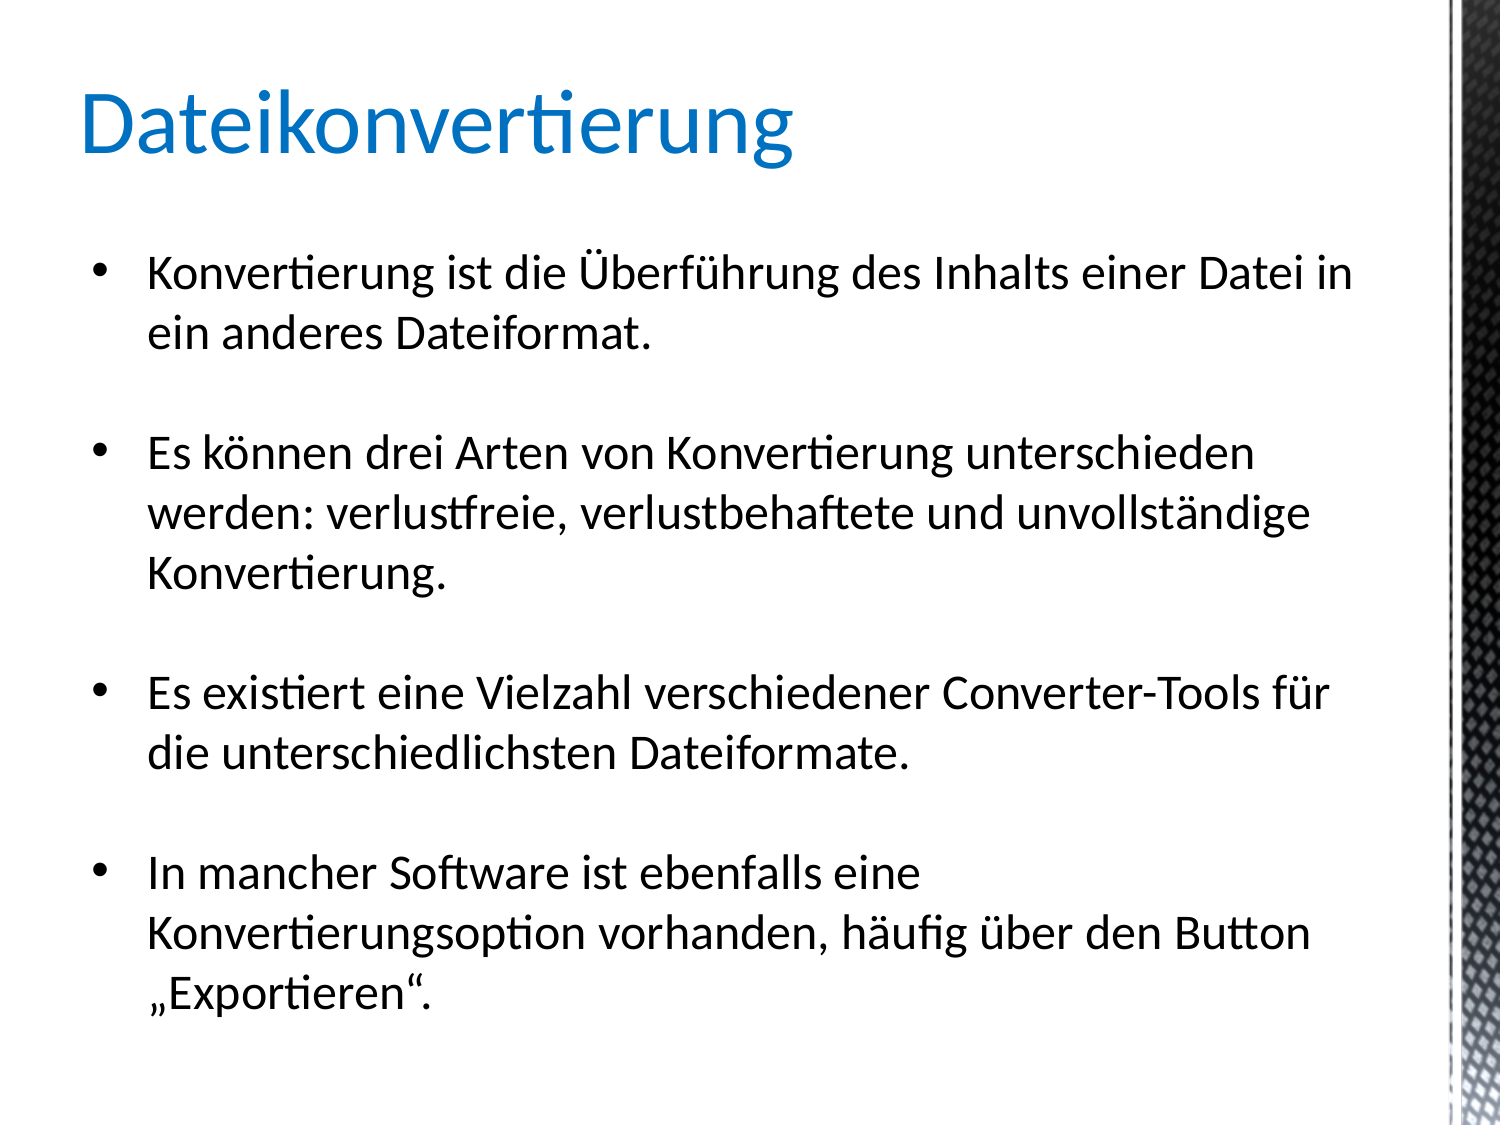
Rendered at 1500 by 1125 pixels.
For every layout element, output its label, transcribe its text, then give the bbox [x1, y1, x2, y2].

text_box Konvertierung ist die Überführung des Inhalts einer Datei in ein anderes Dateiformat. Es können drei Arten von Konvertierung unterschieden werden: verlustfreie, verlustbehaftete und unvollständige Konvertierung. Es existiert eine Vielzahl verschiedener Converter-Tools für die unterschiedlichsten Dateiformate. In mancher Software ist ebenfalls eine Konvertierungsoption vorhanden, häufig über den Button „Exportieren“. [76, 231, 1376, 1027]
picture [1447, 0, 1500, 1125]
text_box Dateikonvertierung [64, 54, 1412, 180]
